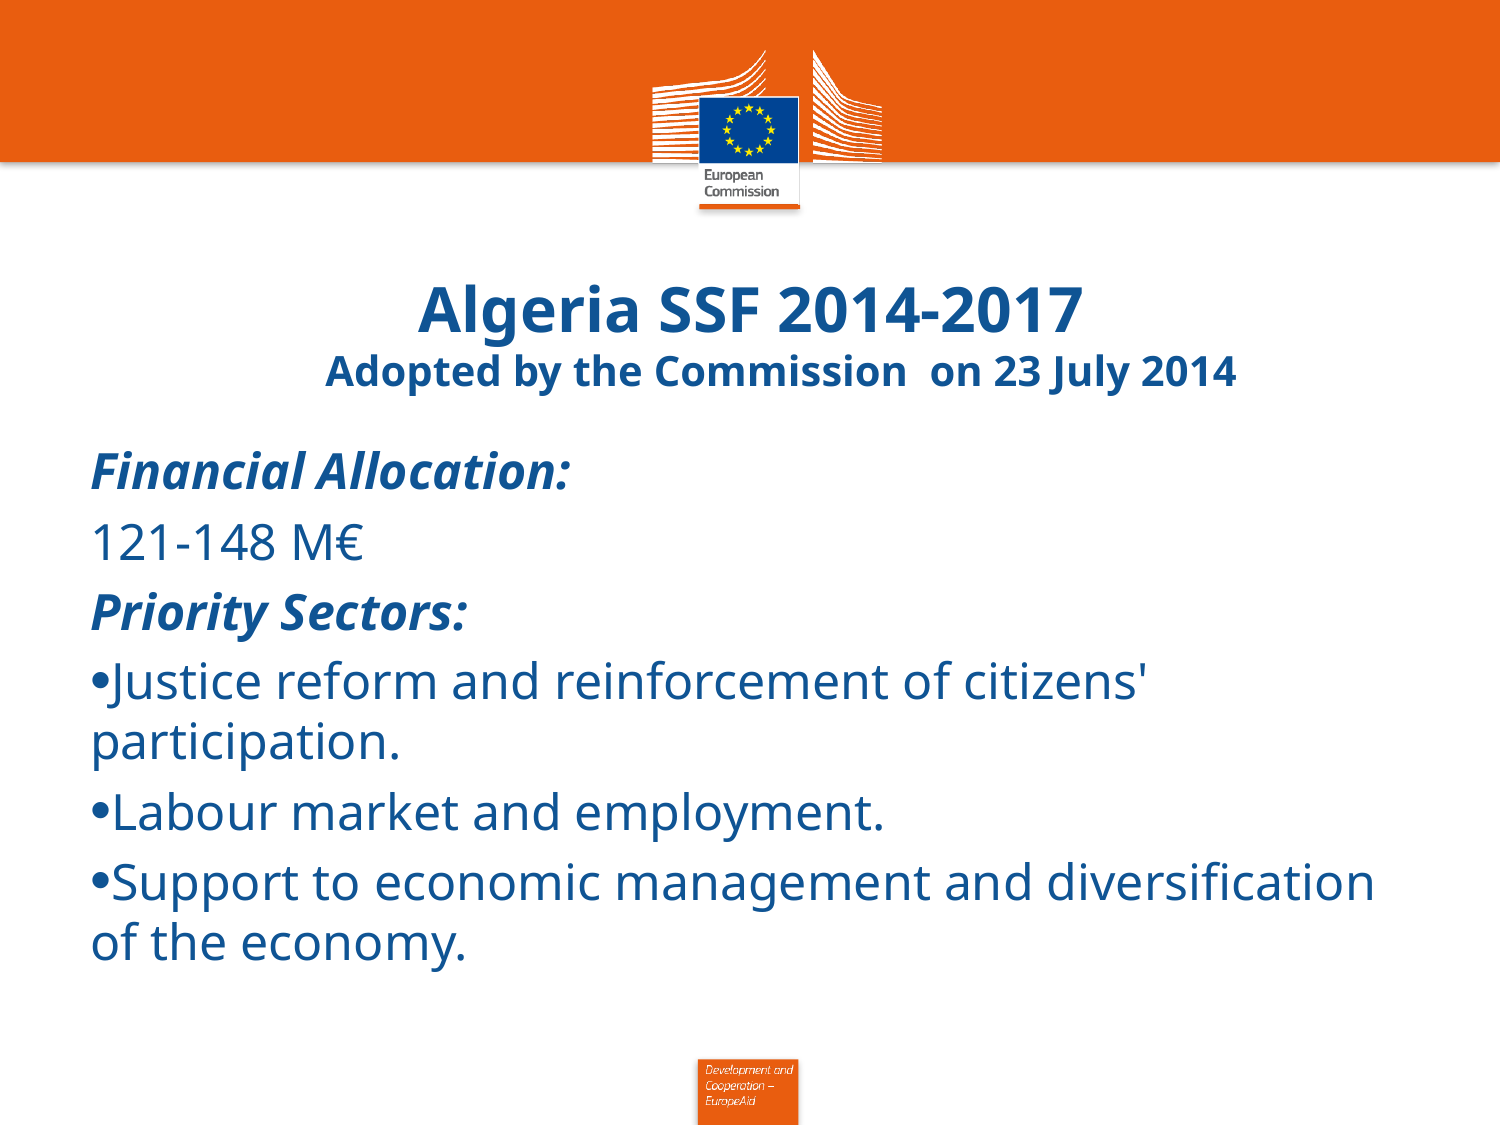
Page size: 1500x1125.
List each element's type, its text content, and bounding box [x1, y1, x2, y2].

picture [698, 1059, 799, 1125]
picture [615, 50, 882, 255]
title Algeria SSF 2014-2017 Adopted by the Commission on 23 July 2014 [76, 255, 1428, 410]
list Financial Allocation: 121-148 M€ Priority Sectors: Justice reform and reinforcement of citizens' participation. Labour market and employment. Support to economic management and diversification of the economy. [74, 432, 1426, 988]
